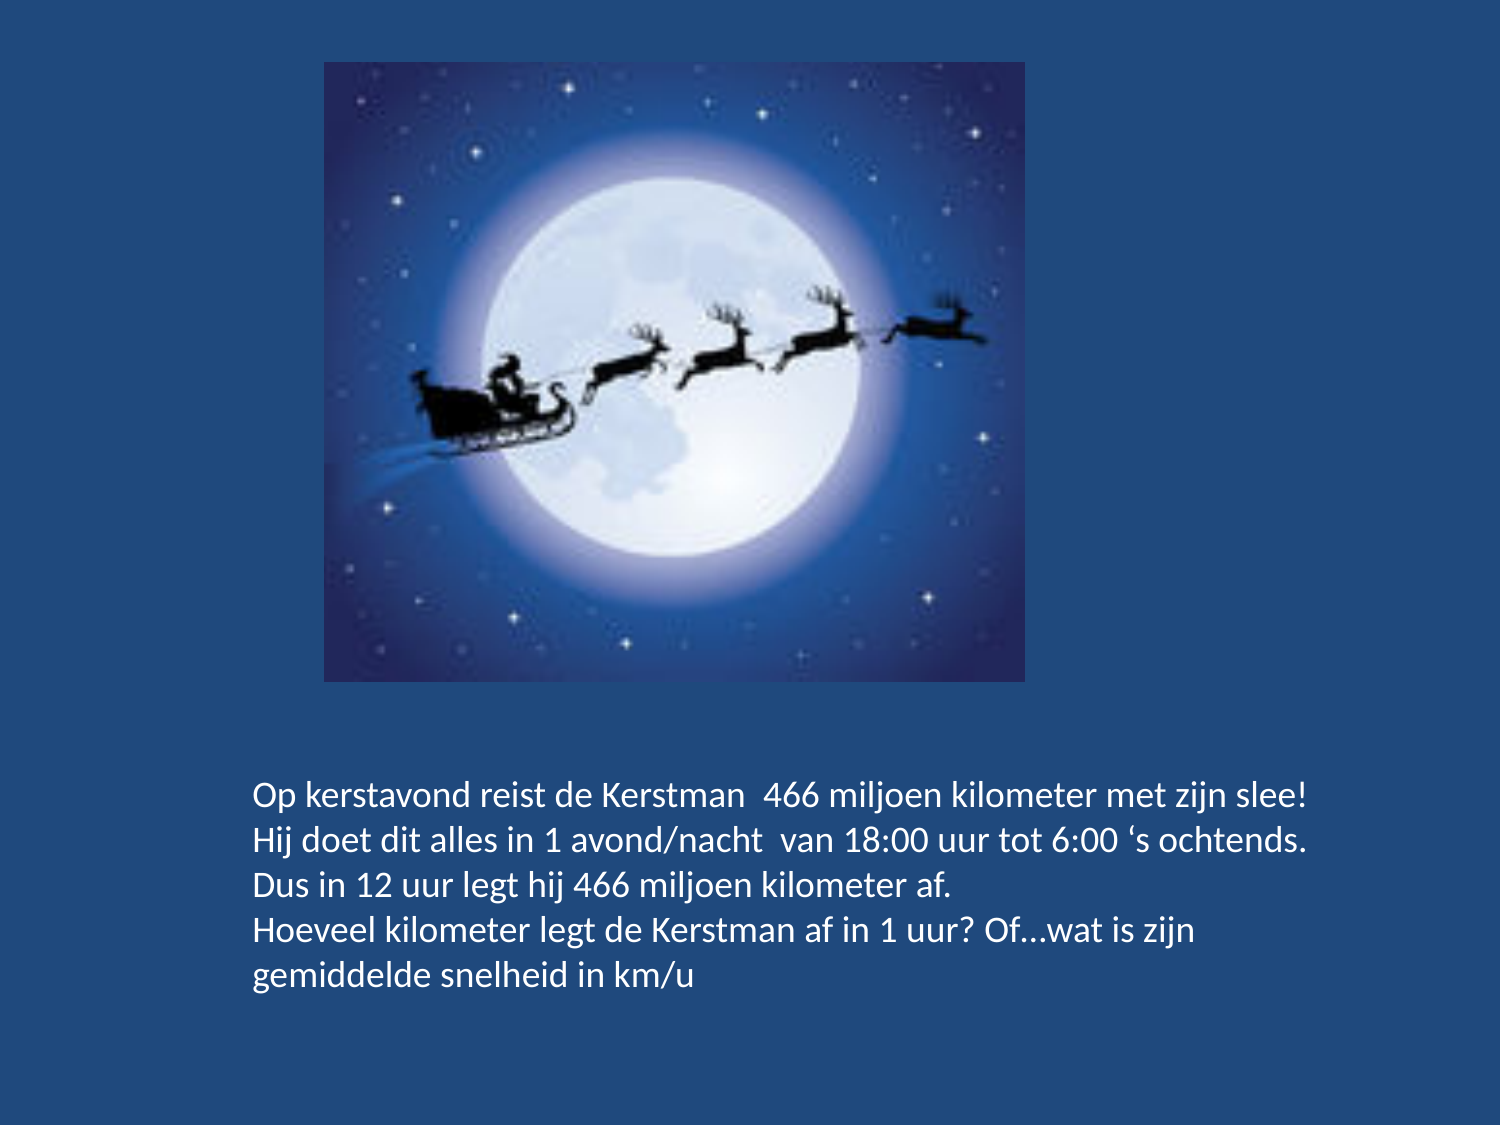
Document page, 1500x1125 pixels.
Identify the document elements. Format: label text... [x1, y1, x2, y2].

picture [324, 62, 1026, 682]
text_box Op kerstavond reist de Kerstman 466 miljoen kilometer met zijn slee! Hij doet dit alles in 1 avond/nacht van 18:00 uur tot 6:00 ‘s ochtends. Dus in 12 uur legt hij 466 miljoen kilometer af. Hoeveel kilometer legt de Kerstman af in 1 uur? Of…wat is zijn gemiddelde snelheid in km/u [237, 762, 1338, 1003]
